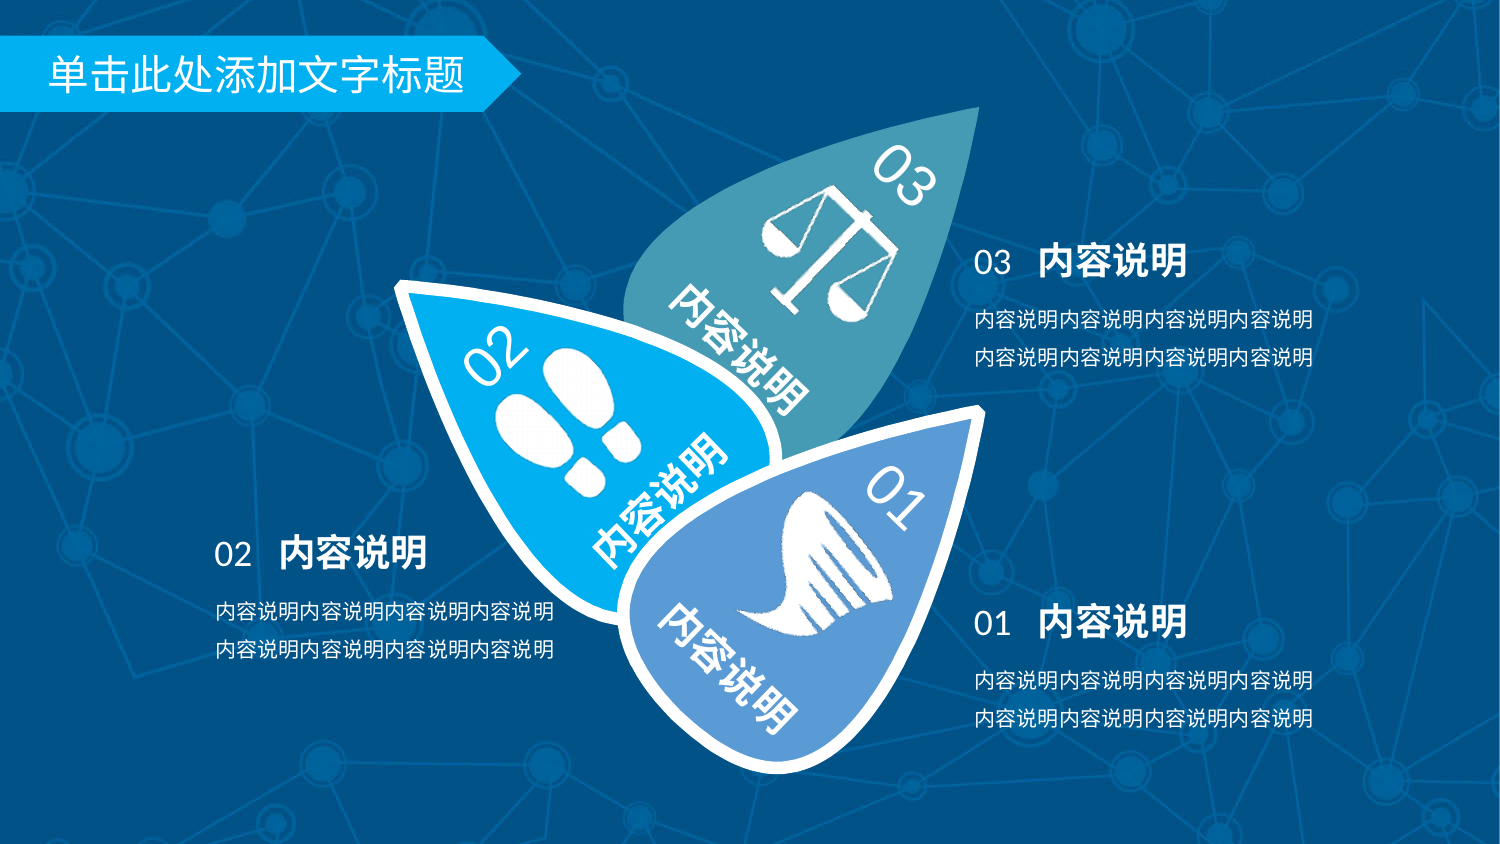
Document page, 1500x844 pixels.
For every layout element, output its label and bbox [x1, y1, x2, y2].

text_box [958, 229, 1331, 379]
text_box [623, 106, 980, 410]
picture [0, 0, 1500, 844]
text_box [980, 590, 1331, 740]
text_box [623, 410, 980, 768]
text_box [416, 266, 774, 623]
text_box [199, 521, 571, 671]
